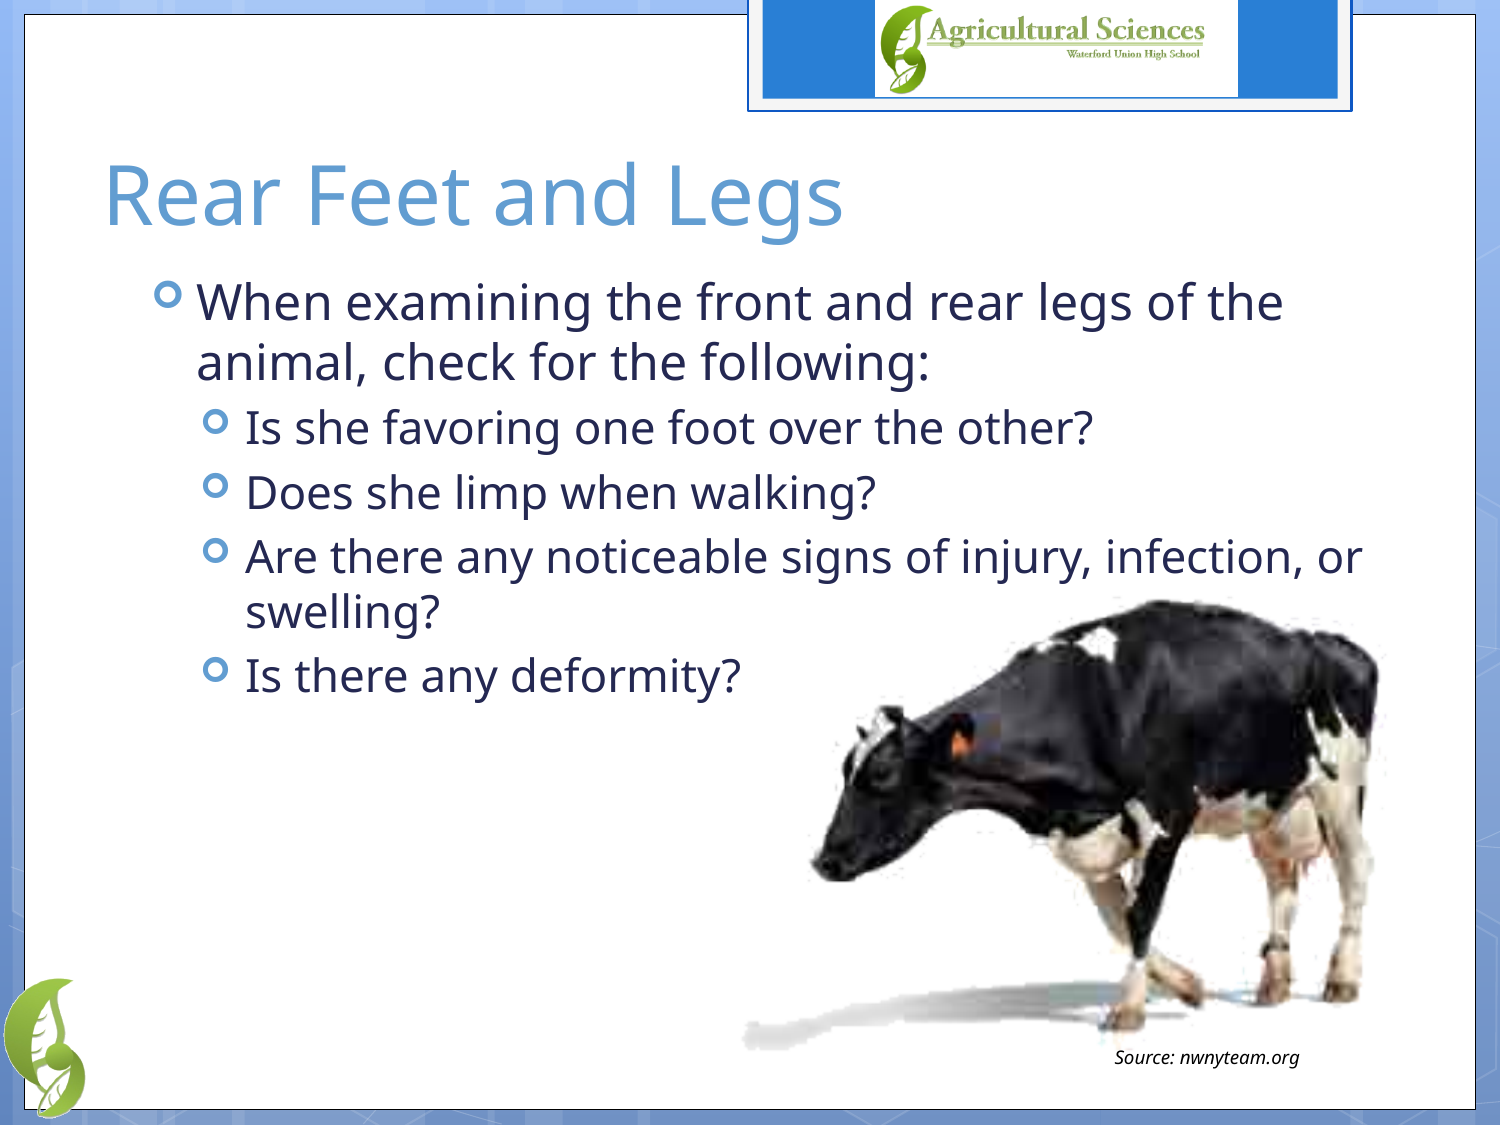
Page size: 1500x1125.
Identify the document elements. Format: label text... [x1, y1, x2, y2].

picture [0, 968, 138, 1125]
title Rear Feet and Legs [87, 112, 1400, 250]
picture [875, 0, 1238, 97]
list When examining the front and rear legs of the animal, check for the following: Is she favoring one foot over the other? Does she limp when walking? Are there any noticeable signs of injury, infection, or swelling? Is there any deformity? [125, 262, 1388, 1000]
picture [712, 569, 1415, 1101]
